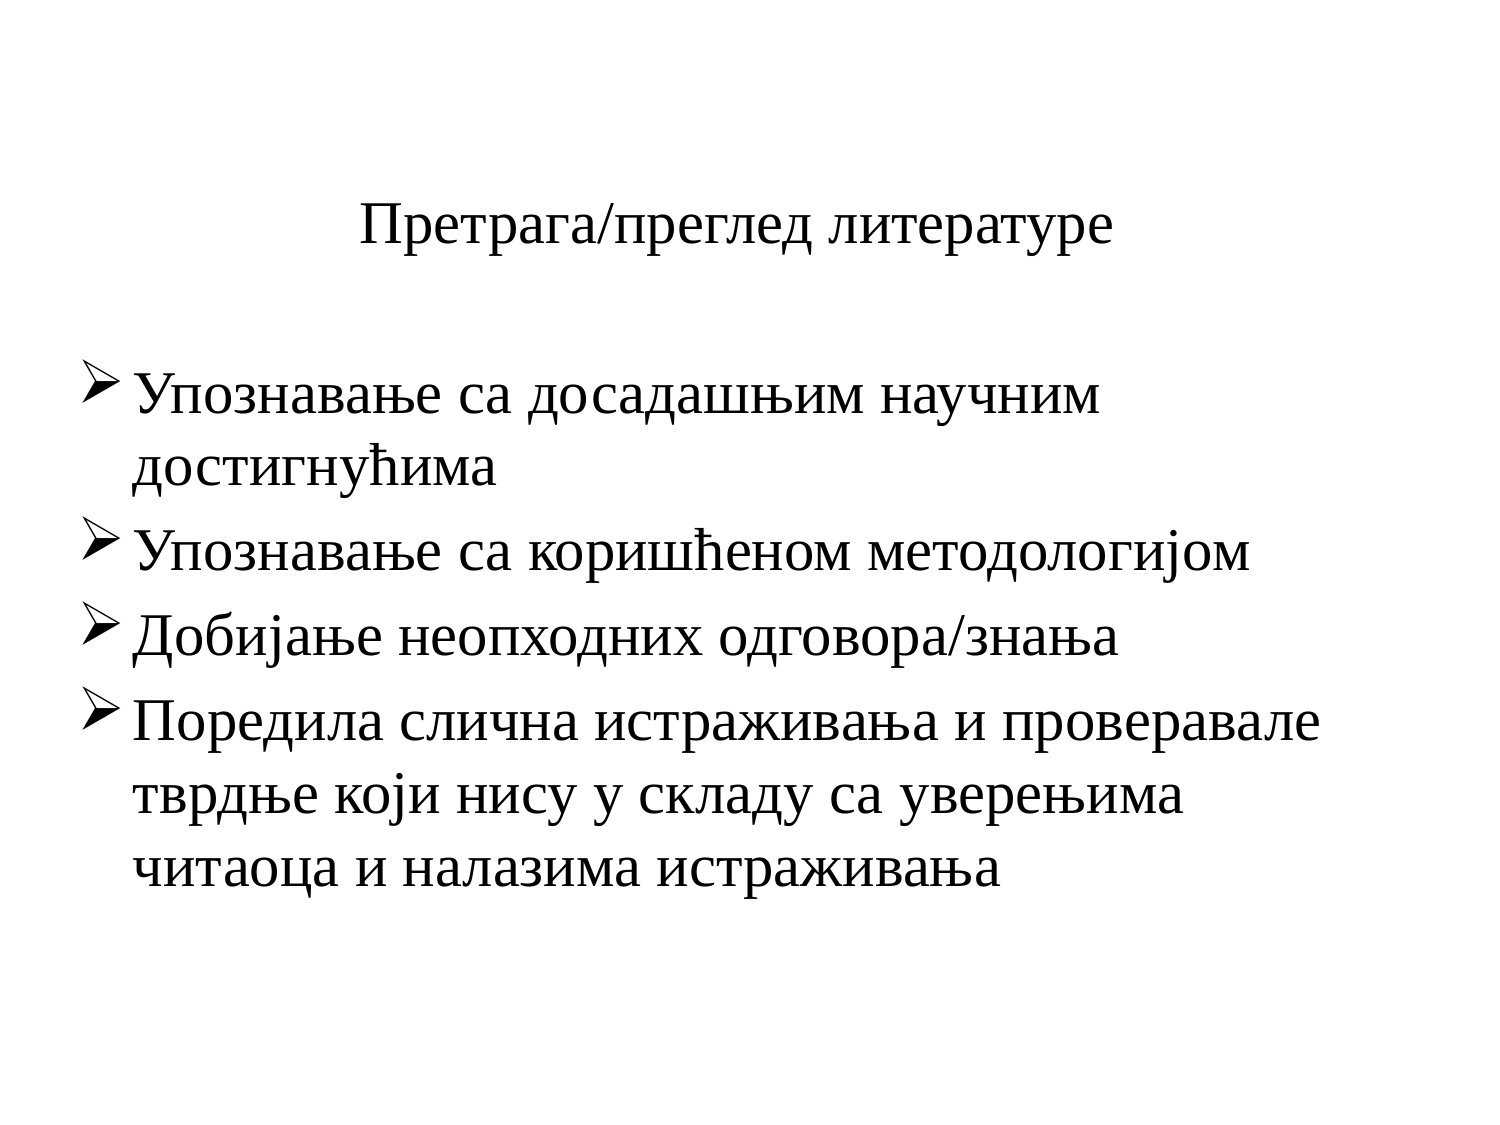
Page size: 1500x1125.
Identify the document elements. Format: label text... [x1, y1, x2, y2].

list Претрага/преглед литературе Упознавање са досадашњим научним достигнућима Упознавање са коришћеном методологијом Добијање неопходних одговора/знања Поредила слична истраживања и проверавале тврдње који нису у складу са уверењима читаоца и налазима истраживања [62, 174, 1413, 918]
